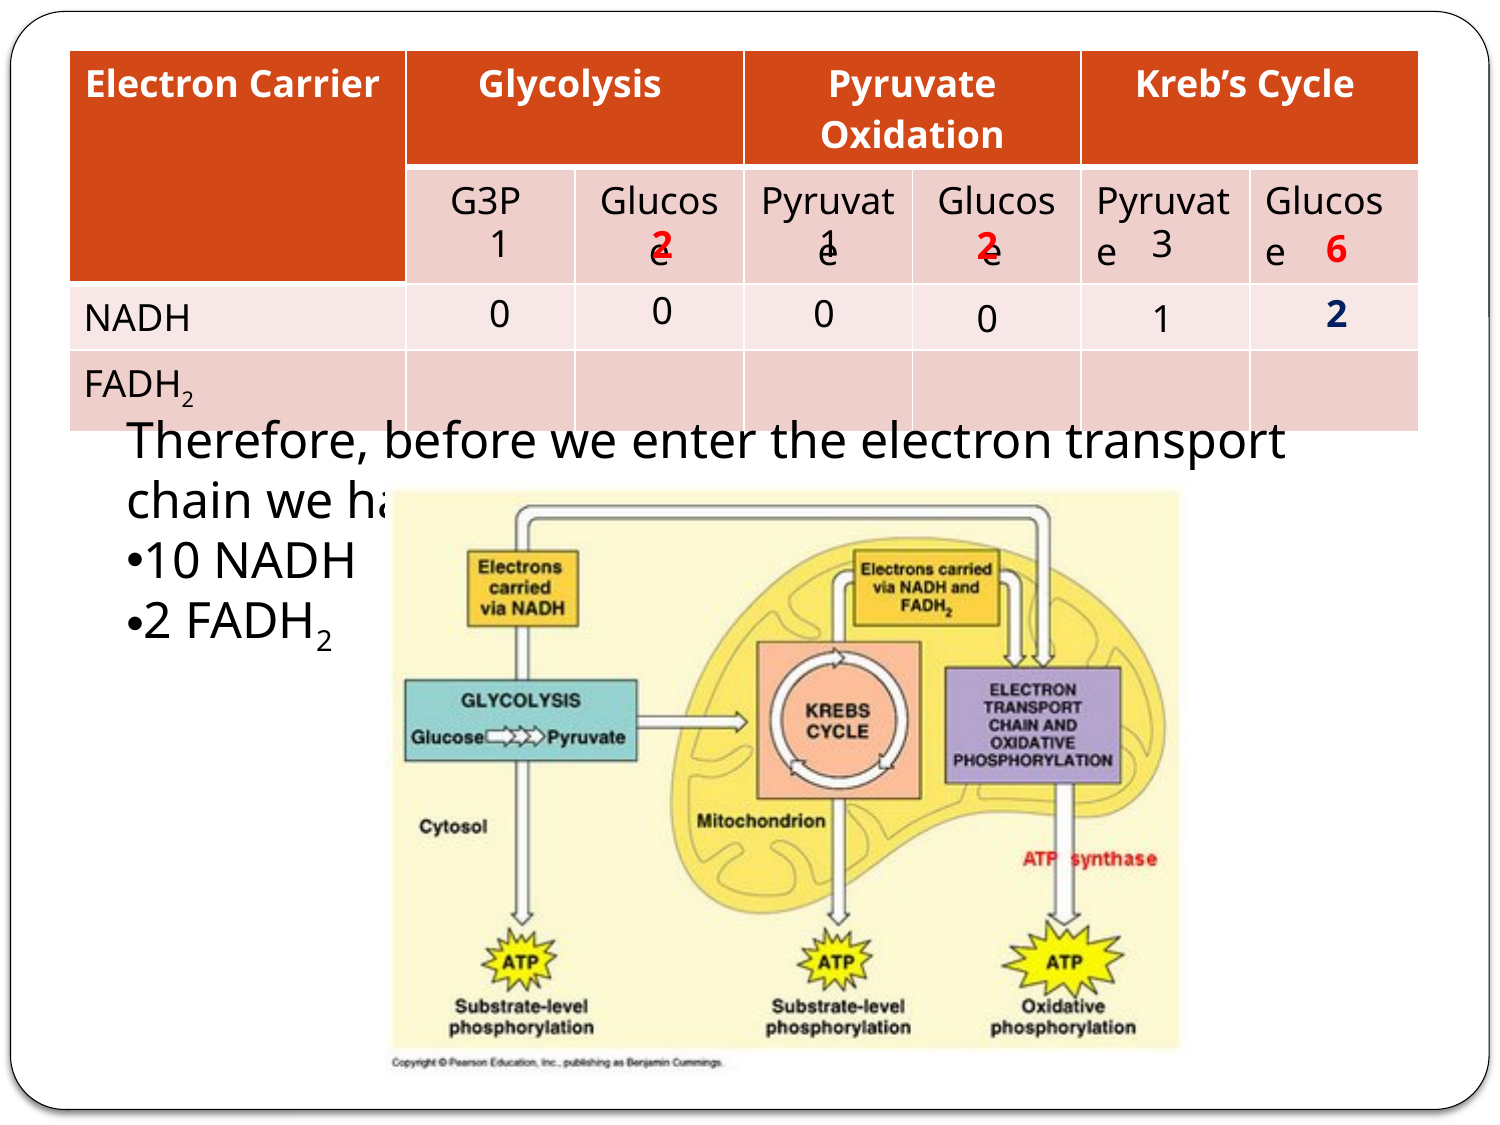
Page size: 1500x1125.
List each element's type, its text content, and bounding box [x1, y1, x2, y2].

table_cell [576, 351, 743, 401]
table_cell [576, 285, 743, 349]
table_cell [913, 285, 1080, 349]
text_box 1 [792, 212, 868, 273]
table_cell [1082, 351, 1249, 401]
table_header Pyruvate Oxidation [745, 51, 1080, 164]
text_box 6 [1299, 217, 1375, 278]
table_cell [1251, 351, 1418, 431]
table_header Kreb’s Cycle [1082, 51, 1418, 164]
table_cell [407, 351, 574, 401]
table_cell Glucose [1251, 170, 1418, 283]
text_box 1 [1124, 287, 1200, 348]
text_box 2 [1299, 282, 1375, 343]
table_cell [745, 285, 912, 349]
text_box Therefore, before we enter the electron transport chain we have: 10 NADH 2 FADH2 [111, 401, 1375, 710]
text_box 2 [624, 213, 700, 274]
table_cell [1251, 285, 1418, 349]
table_cell Pyruvate [1082, 170, 1249, 283]
table_cell [745, 351, 912, 401]
table_cell FADH2 [70, 351, 405, 431]
table_cell Glucose [576, 170, 743, 283]
table_cell NADH [70, 287, 405, 349]
text_box 1 [462, 212, 538, 273]
table_cell [1082, 285, 1249, 349]
table_header Electron Carrier [70, 51, 405, 281]
table_cell Pyruvate [745, 170, 912, 283]
text_box 0 [462, 282, 538, 343]
table_header Glycolysis [407, 51, 743, 164]
table_cell Glucose [913, 170, 1080, 283]
text_box 0 [949, 287, 1025, 348]
text_box 0 [624, 280, 700, 340]
text_box 2 [949, 214, 1025, 275]
table_cell [913, 351, 1080, 401]
table_cell G3P [407, 170, 574, 283]
text_box 0 [786, 282, 862, 343]
picture [385, 479, 1188, 1076]
text_box 3 [1124, 212, 1200, 273]
table_cell [407, 285, 574, 349]
